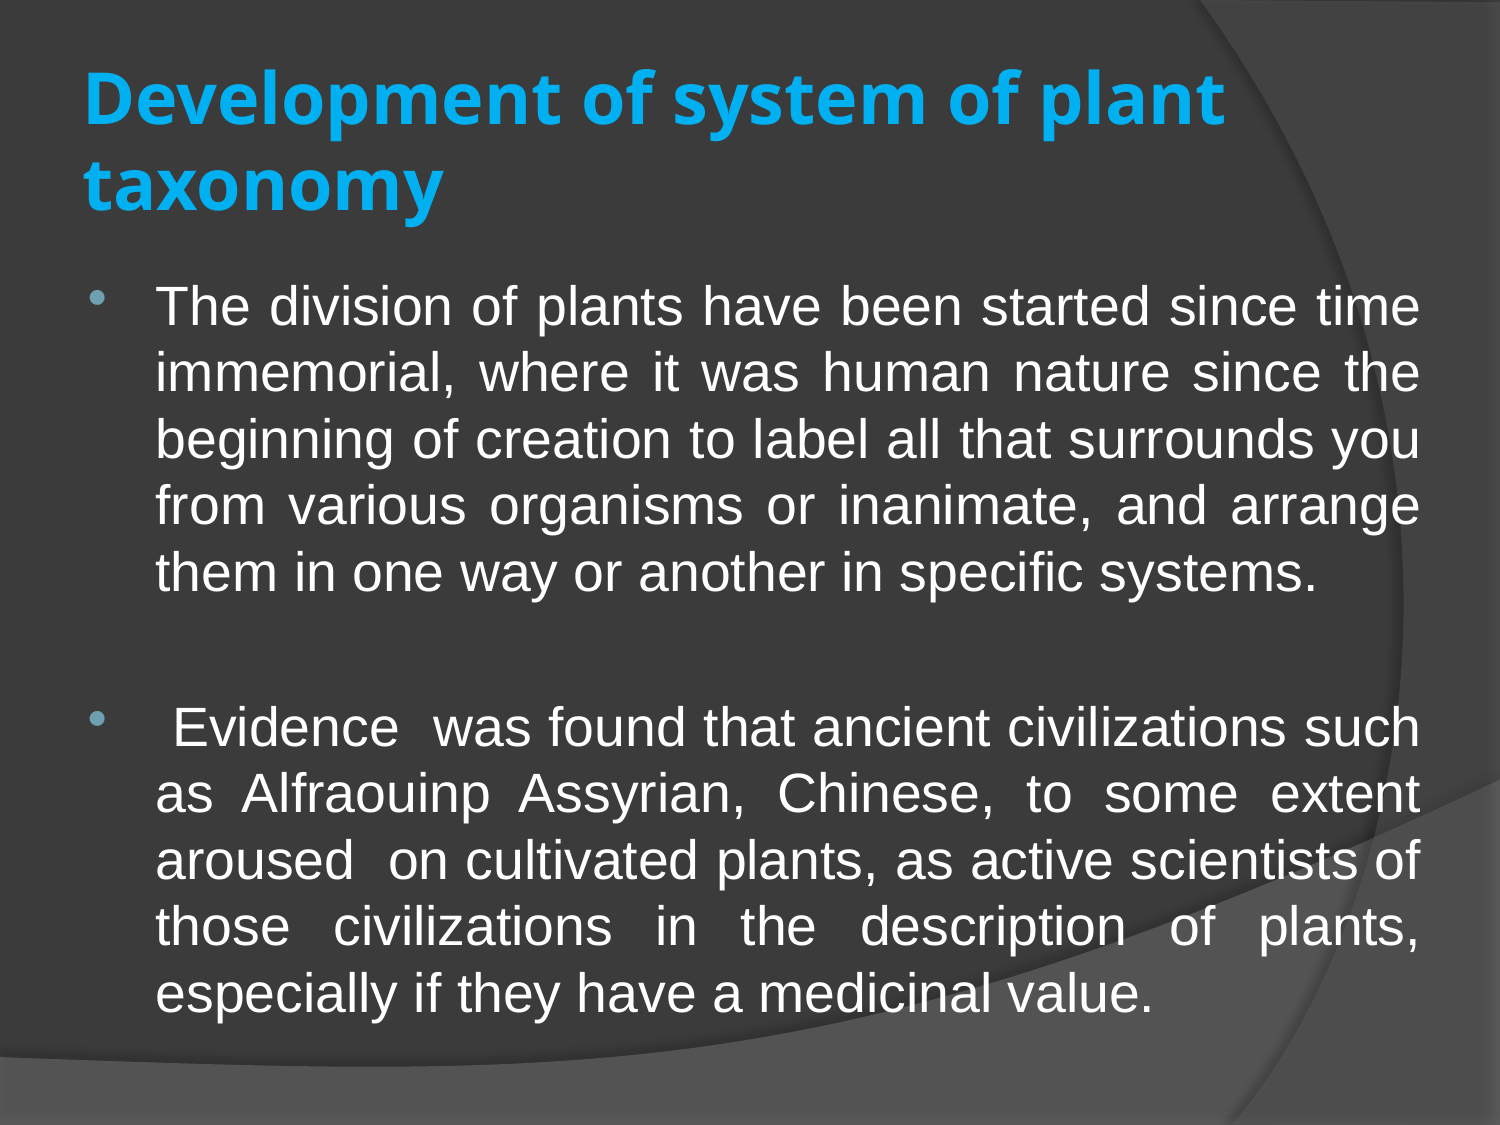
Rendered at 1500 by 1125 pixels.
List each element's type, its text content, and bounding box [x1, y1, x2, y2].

title Development of system of plant taxonomy [75, 45, 1413, 233]
list The division of plants have been started since time immemorial, where it was human nature since the beginning of creation to label all that surrounds you from various organisms or inanimate, and arrange them in one way or another in specific systems. Evidence was found that ancient civilizations such as Alfraouinp Assyrian, Chinese, to some extent aroused on cultivated plants, as active scientists of those civilizations in the description of plants, especially if they have a medicinal value. [75, 262, 1438, 1063]
